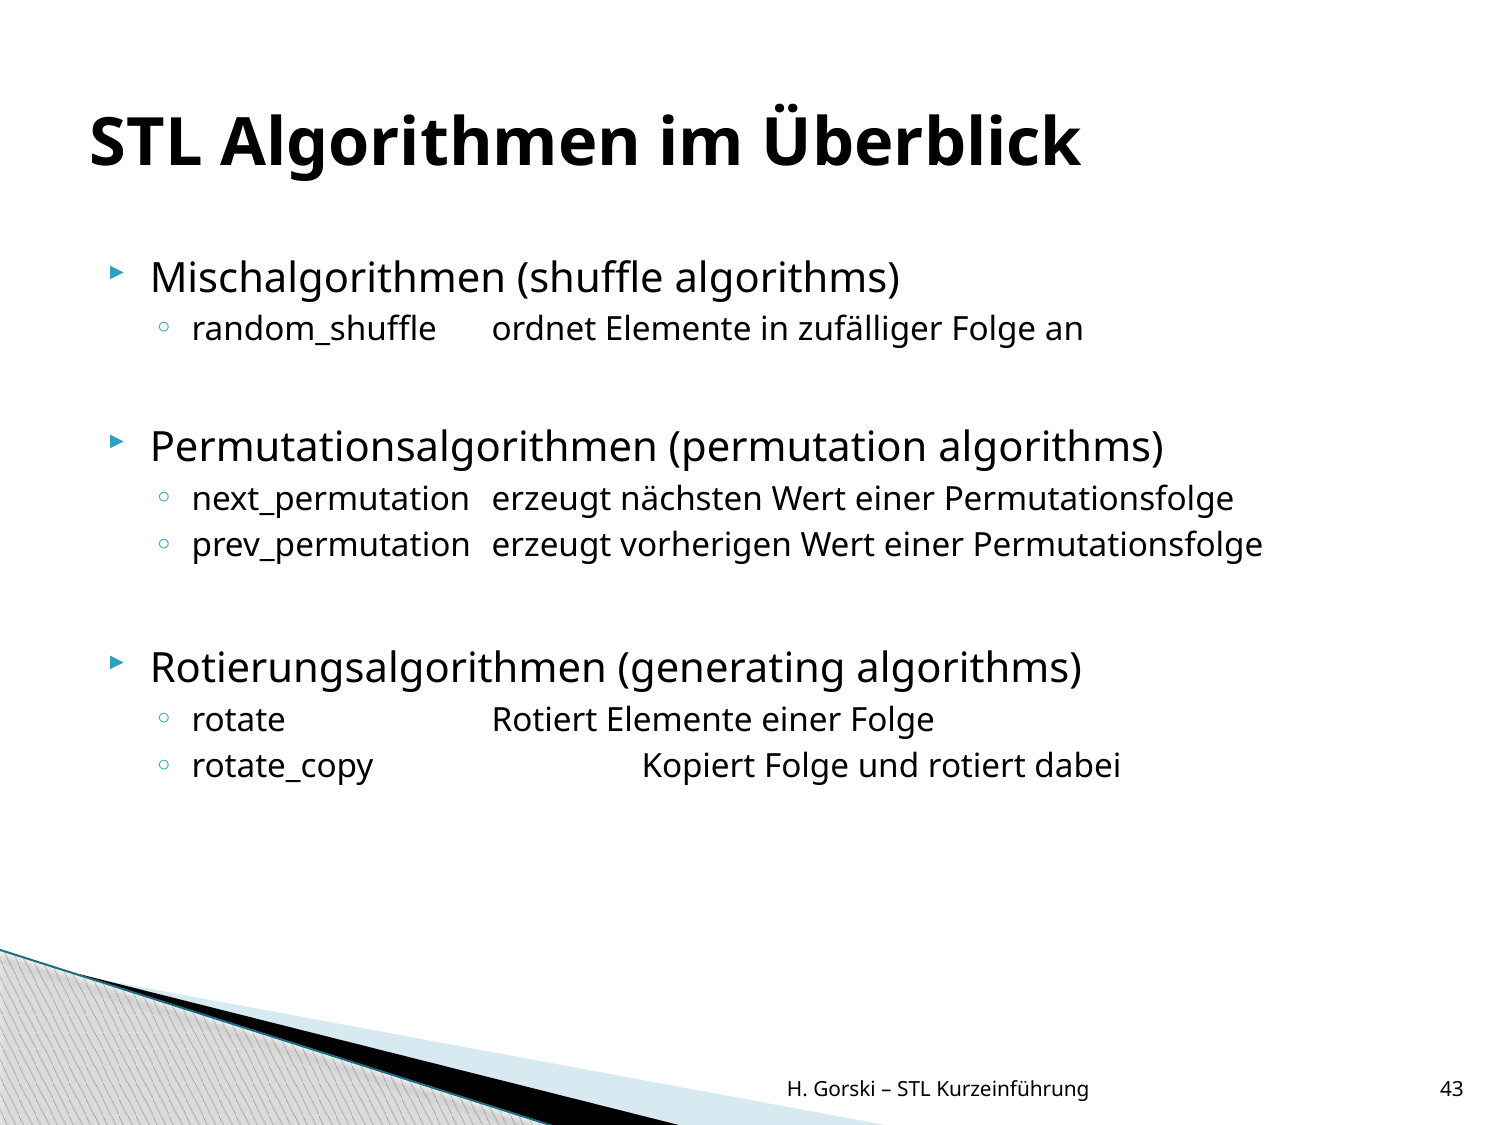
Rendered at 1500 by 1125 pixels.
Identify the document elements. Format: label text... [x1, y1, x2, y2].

title STL Algorithmen im Überblick [75, 45, 1425, 233]
footer H. Gorski – STL Kurzeinführung [718, 1051, 1105, 1112]
slide_number 43 [1418, 1051, 1479, 1112]
list Mischalgorithmen (shuffle algorithms) random_shuffle ordnet Elemente in zufälliger Folge an Permutationsalgorithmen (permutation algorithms) next_permutation erzeugt nächsten Wert einer Permutationsfolge prev_permutation erzeugt vorherigen Wert einer Permutationsfolge Rotierungsalgorithmen (generating algorithms) rotate Rotiert Elemente einer Folge rotate_copy Kopiert Folge und rotiert dabei [75, 243, 1425, 986]
